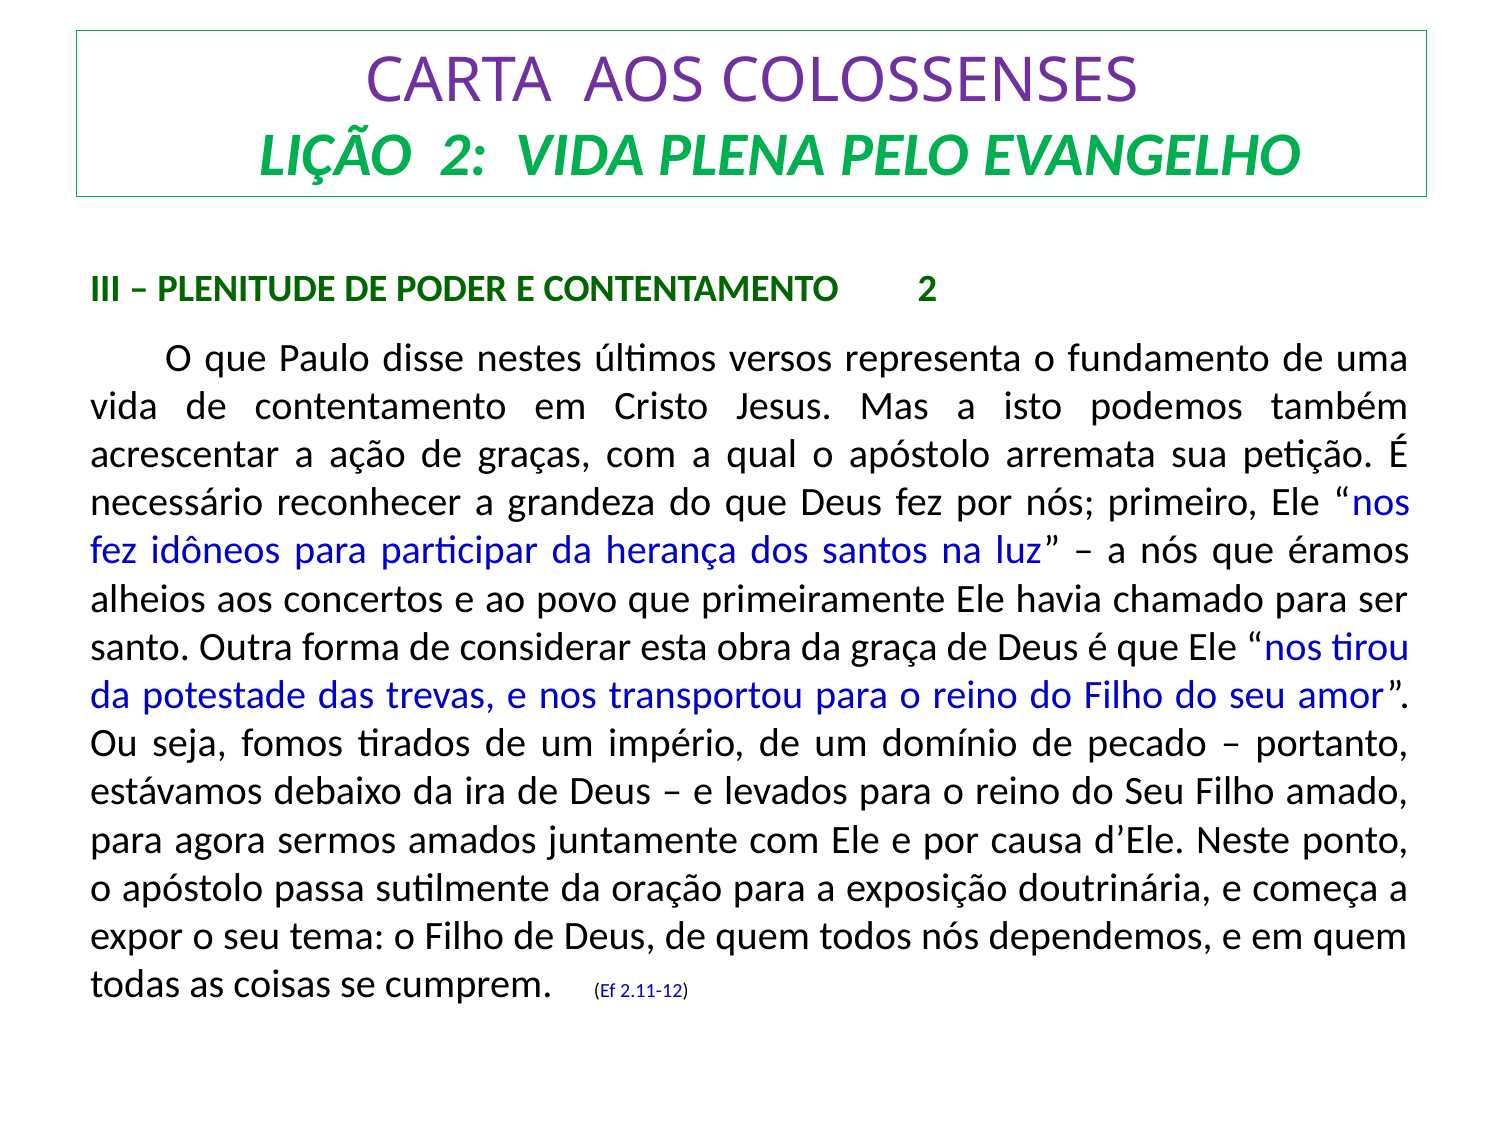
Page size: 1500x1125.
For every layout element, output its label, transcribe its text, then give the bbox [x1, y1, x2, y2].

title CARTA AOS COLOSSENSES LIÇÃO 2: VIDA PLENA PELO EVANGELHO [76, 30, 1427, 197]
list III – PLENITUDE DE PODER E CONTENTAMENTO 2 O que Paulo disse nestes últimos versos representa o fundamento de uma vida de contentamento em Cristo Jesus. Mas a isto podemos também acrescentar a ação de graças, com a qual o apóstolo arremata sua petição. É necessário reconhecer a grandeza do que Deus fez por nós; primeiro, Ele “nos fez idôneos para participar da herança dos santos na luz” – a nós que éramos alheios aos concertos e ao povo que primeiramente Ele havia chamado para ser santo. Outra forma de considerar esta obra da graça de Deus é que Ele “nos tirou da potestade das trevas, e nos transportou para o reino do Filho do seu amor”. Ou seja, fomos tirados de um império, de um domínio de pecado – portanto, estávamos debaixo da ira de Deus – e levados para o reino do Seu Filho amado, para agora sermos amados juntamente com Ele e por causa d’Ele. Neste ponto, o apóstolo passa sutilmente da oração para a exposição doutrinária, e começa a expor o seu tema: o Filho de Deus, de quem todos nós dependemos, e em quem todas as coisas se cumprem. (Ef 2.11-12) [75, 255, 1425, 1047]
